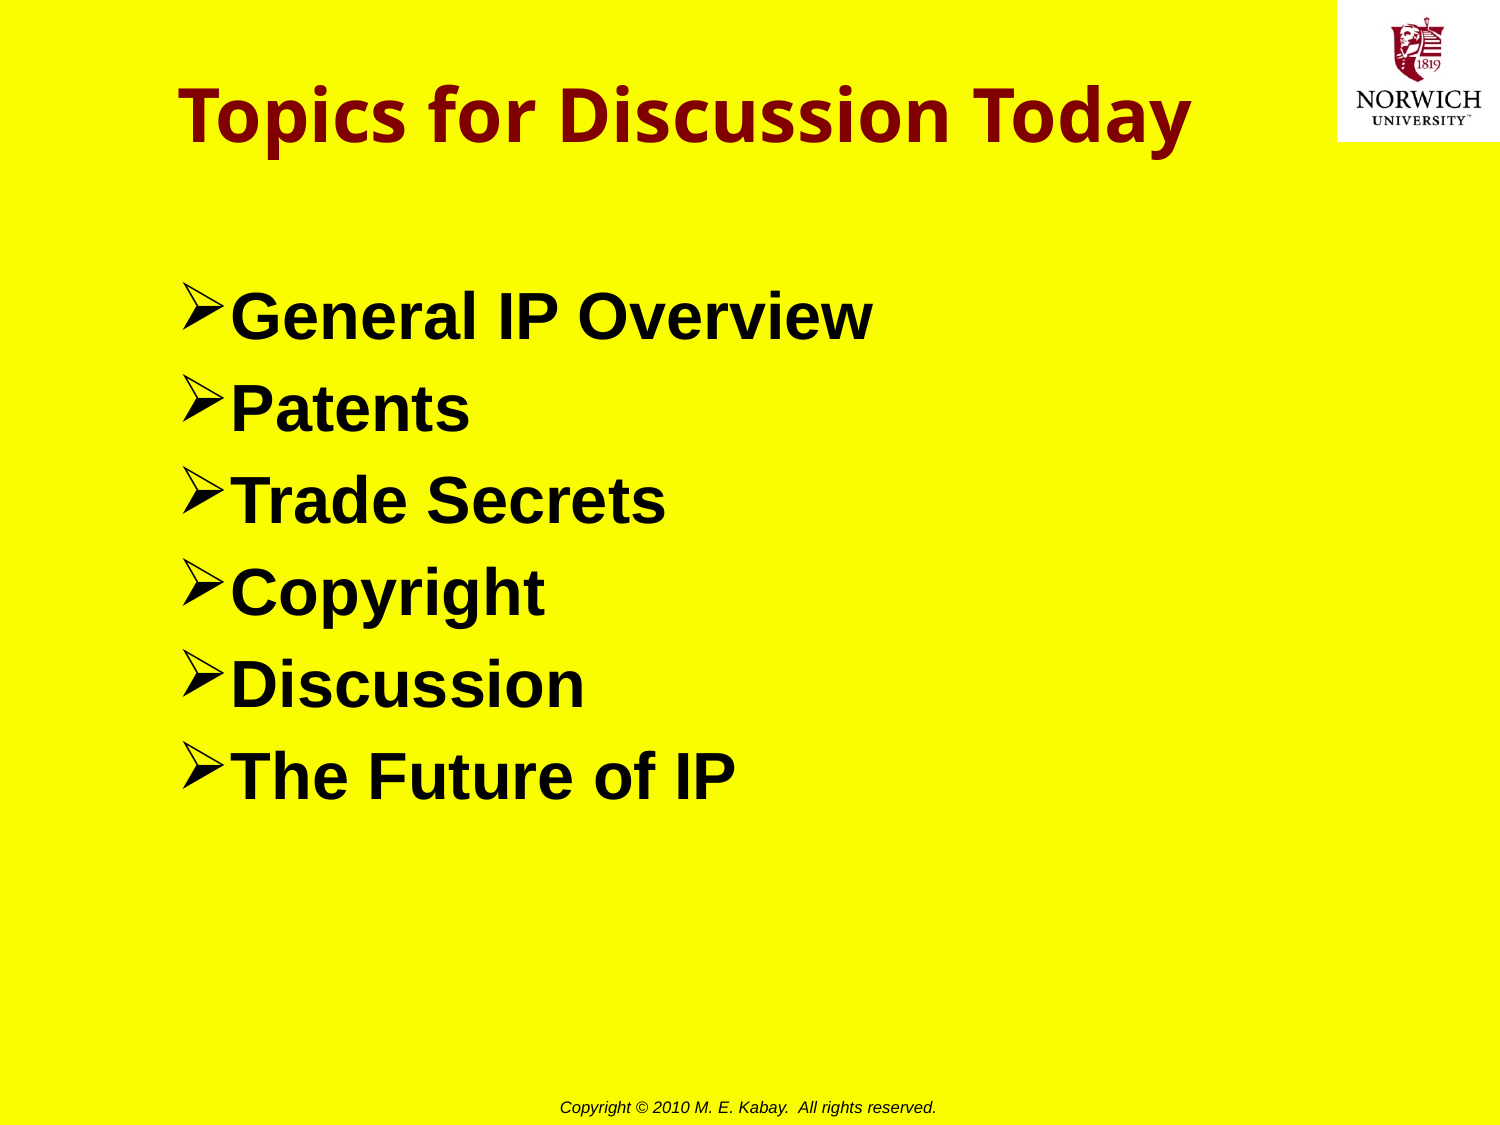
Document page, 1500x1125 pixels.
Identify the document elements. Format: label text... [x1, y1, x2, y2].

picture [1337, 0, 1500, 142]
title Topics for Discussion Today [161, 24, 1339, 213]
list General IP Overview Patents Trade Secrets Copyright Discussion The Future of IP [161, 274, 1339, 1039]
